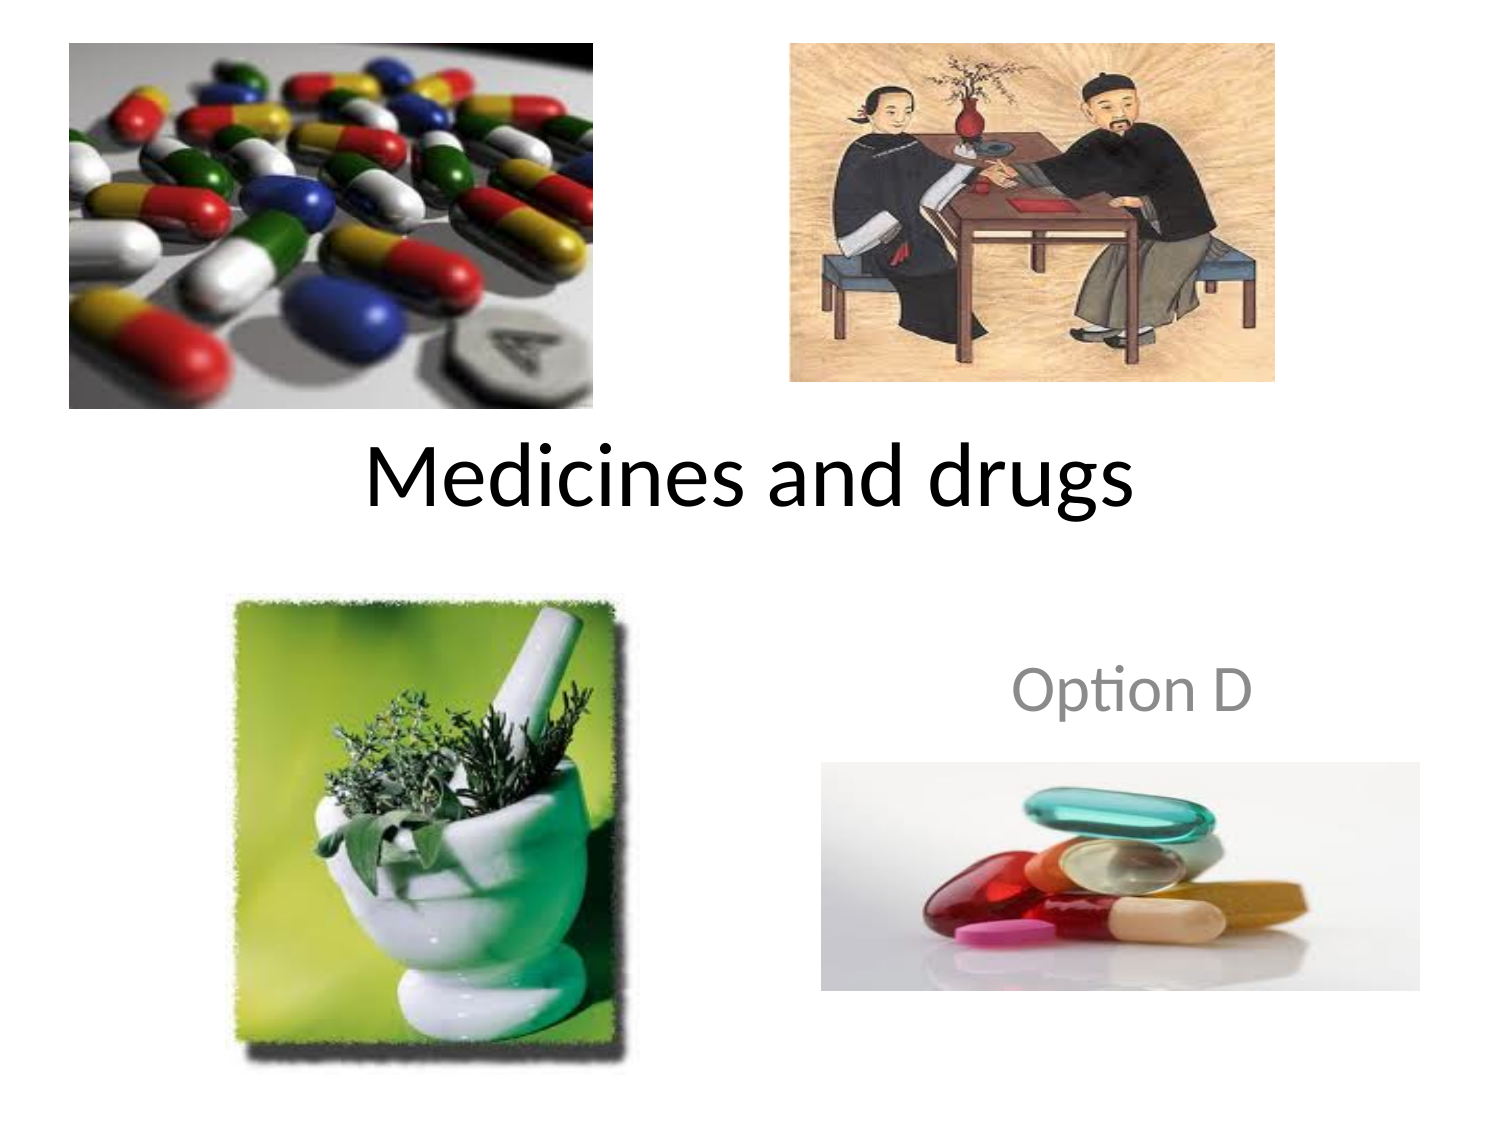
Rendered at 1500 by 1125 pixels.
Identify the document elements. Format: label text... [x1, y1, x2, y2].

title Medicines and drugs [112, 349, 1388, 591]
picture [821, 762, 1420, 992]
picture [68, 43, 593, 409]
subtitle Option D Part 1 [644, 637, 1275, 925]
picture [224, 593, 640, 1075]
picture [789, 43, 1276, 383]
